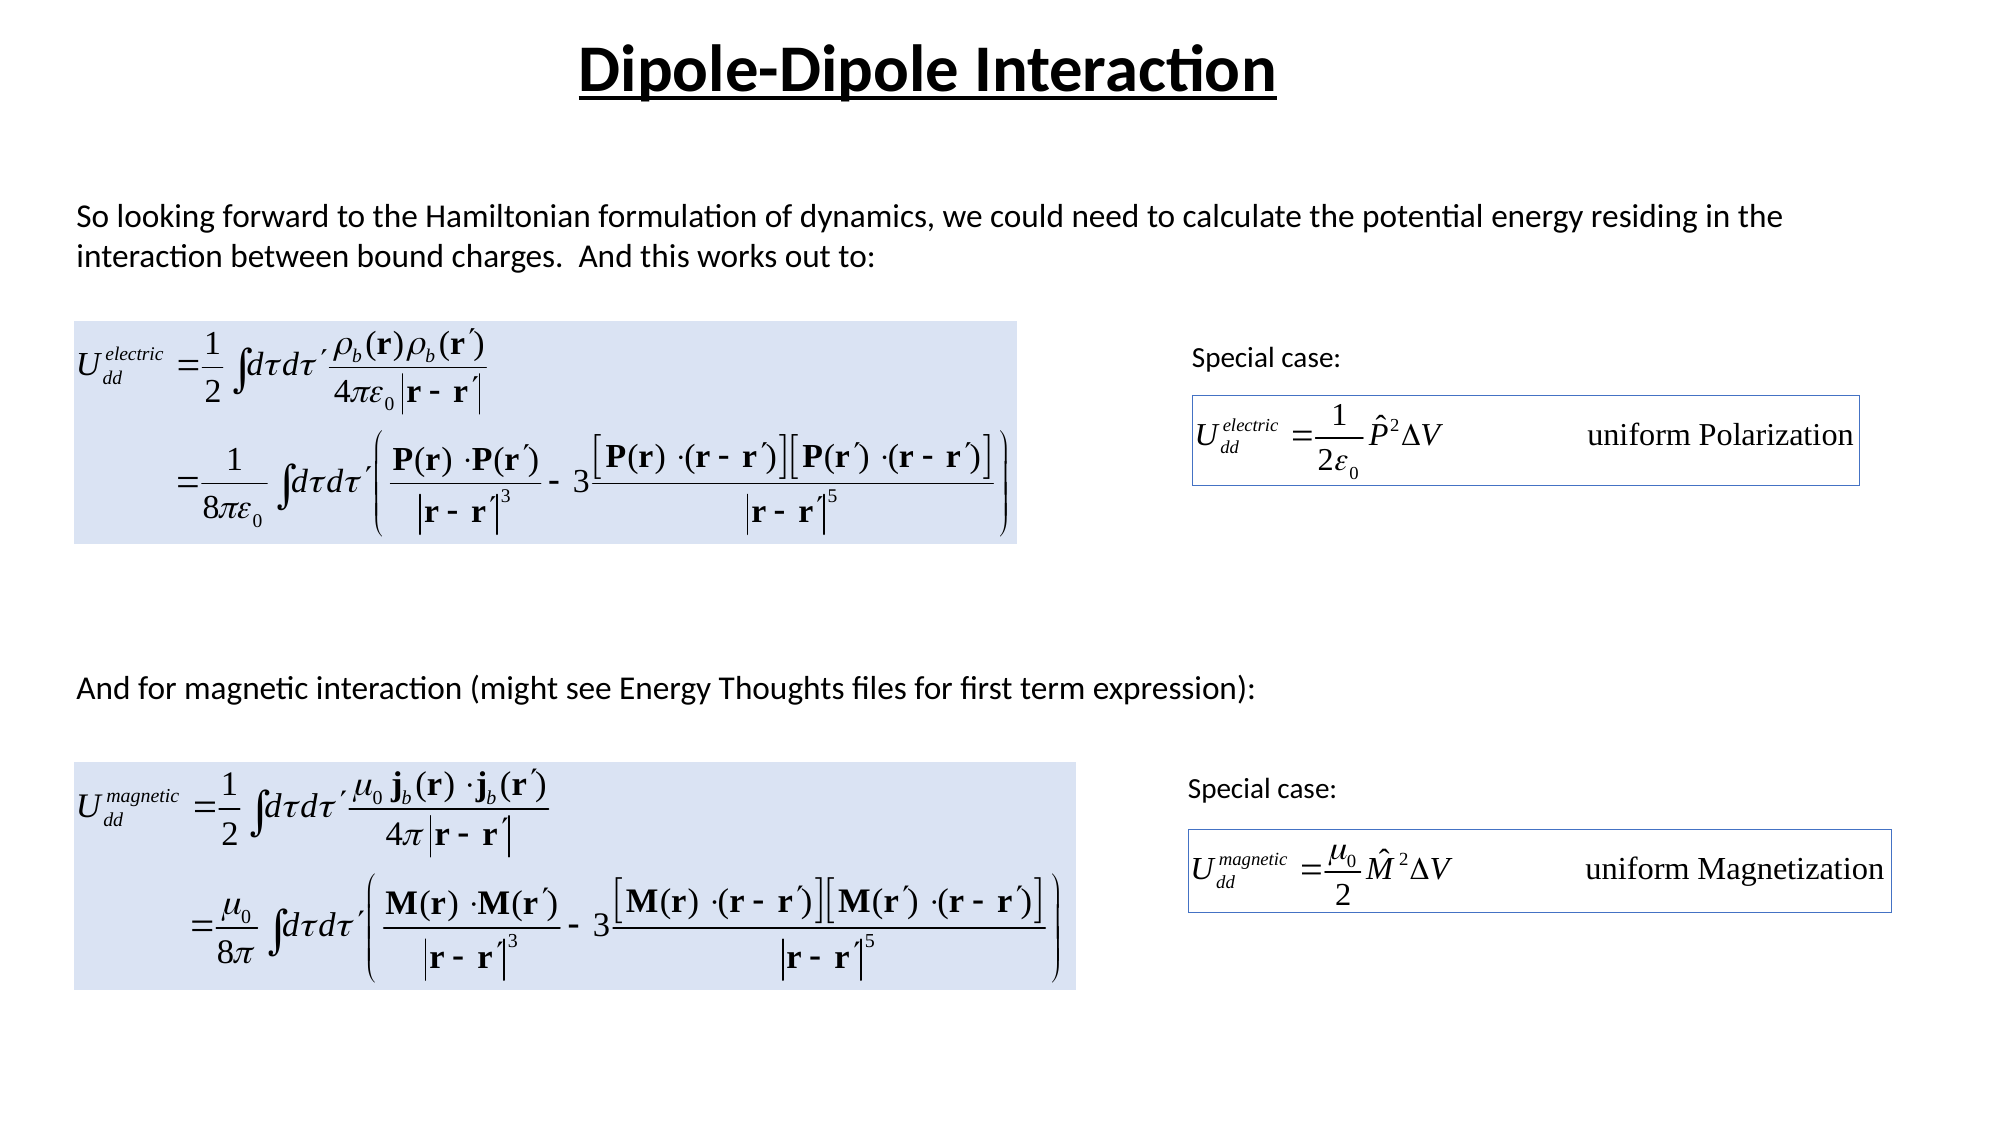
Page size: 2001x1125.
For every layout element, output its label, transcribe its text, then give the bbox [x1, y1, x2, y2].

text_box And for magnetic interaction (might see Energy Thoughts files for first term expression): [61, 658, 1319, 714]
text_box So looking forward to the Hamiltonian formulation of dynamics, we could need to calculate the potential energy residing in the interaction between bound charges. And this works out to: [61, 187, 1847, 282]
text_box Special case: [1173, 761, 1438, 812]
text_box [73, 321, 1018, 545]
text_box Dipole-Dipole Interaction [563, 26, 1341, 137]
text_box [1188, 829, 1892, 913]
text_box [73, 761, 1076, 991]
text_box Special case: [1177, 331, 1442, 382]
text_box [1192, 395, 1860, 486]
